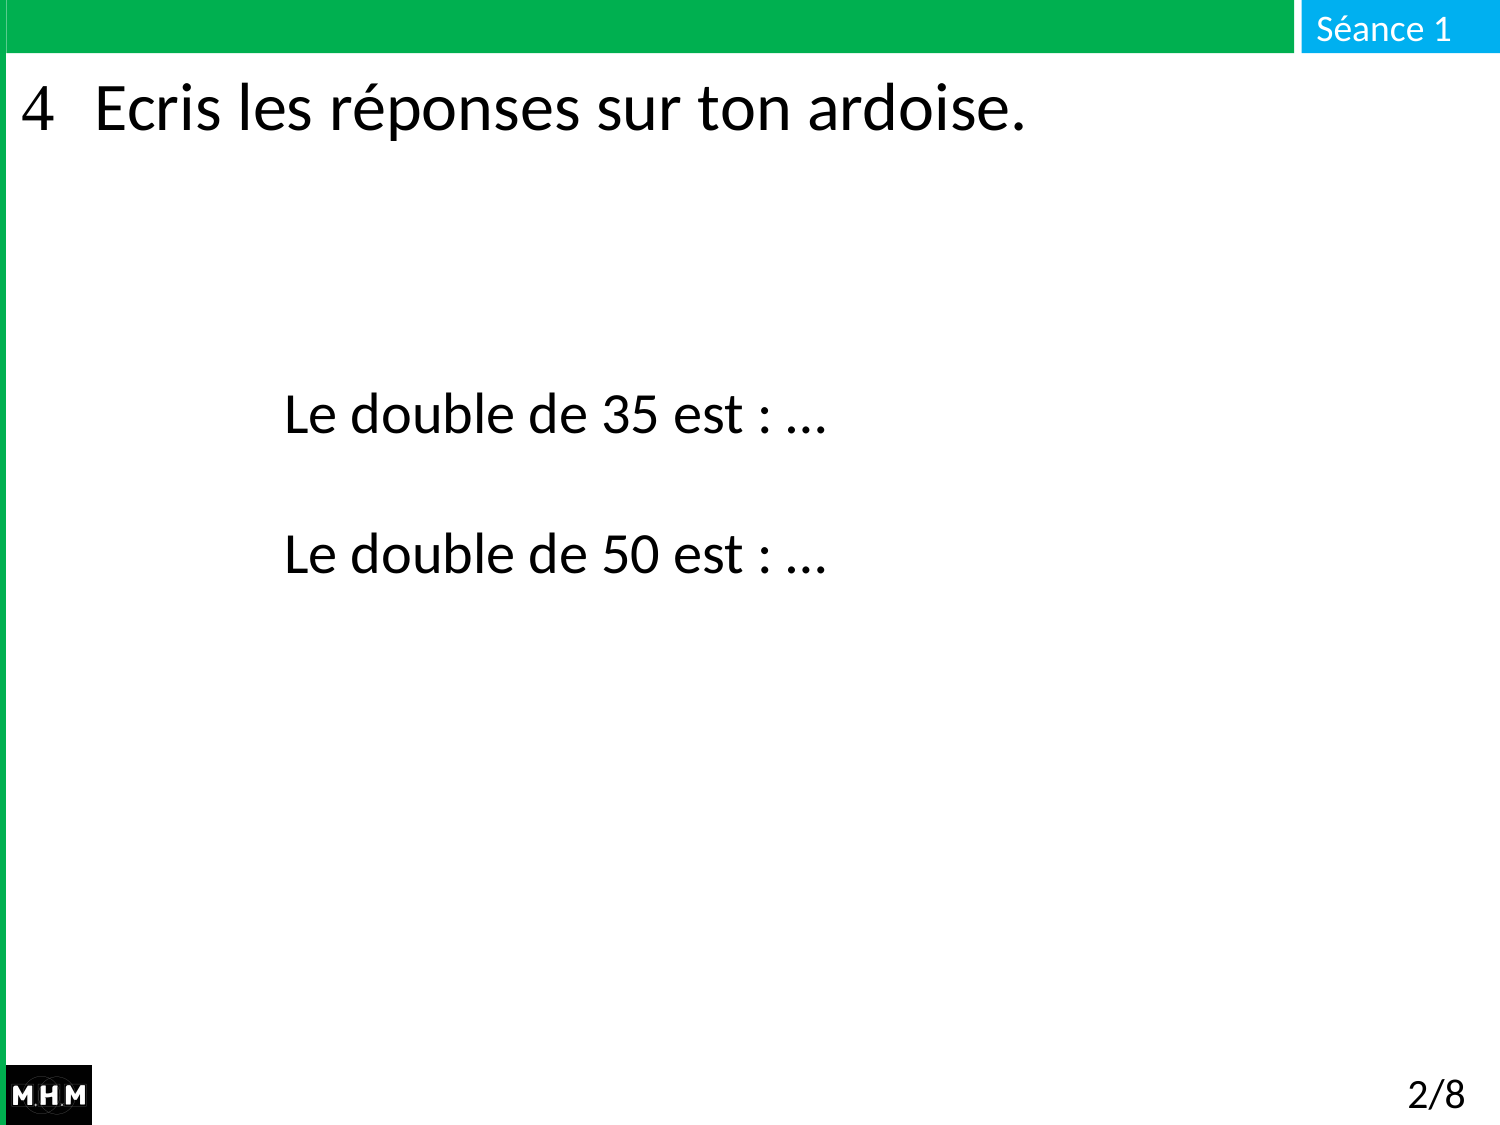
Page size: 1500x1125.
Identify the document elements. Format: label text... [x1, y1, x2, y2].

text_box Le double de 35 est : … Le double de 50 est : … [269, 297, 842, 683]
title Ecris les réponses sur ton ardoise. [79, 64, 1374, 153]
list 2/8 [1373, 1064, 1500, 1125]
picture [6, 1065, 92, 1125]
